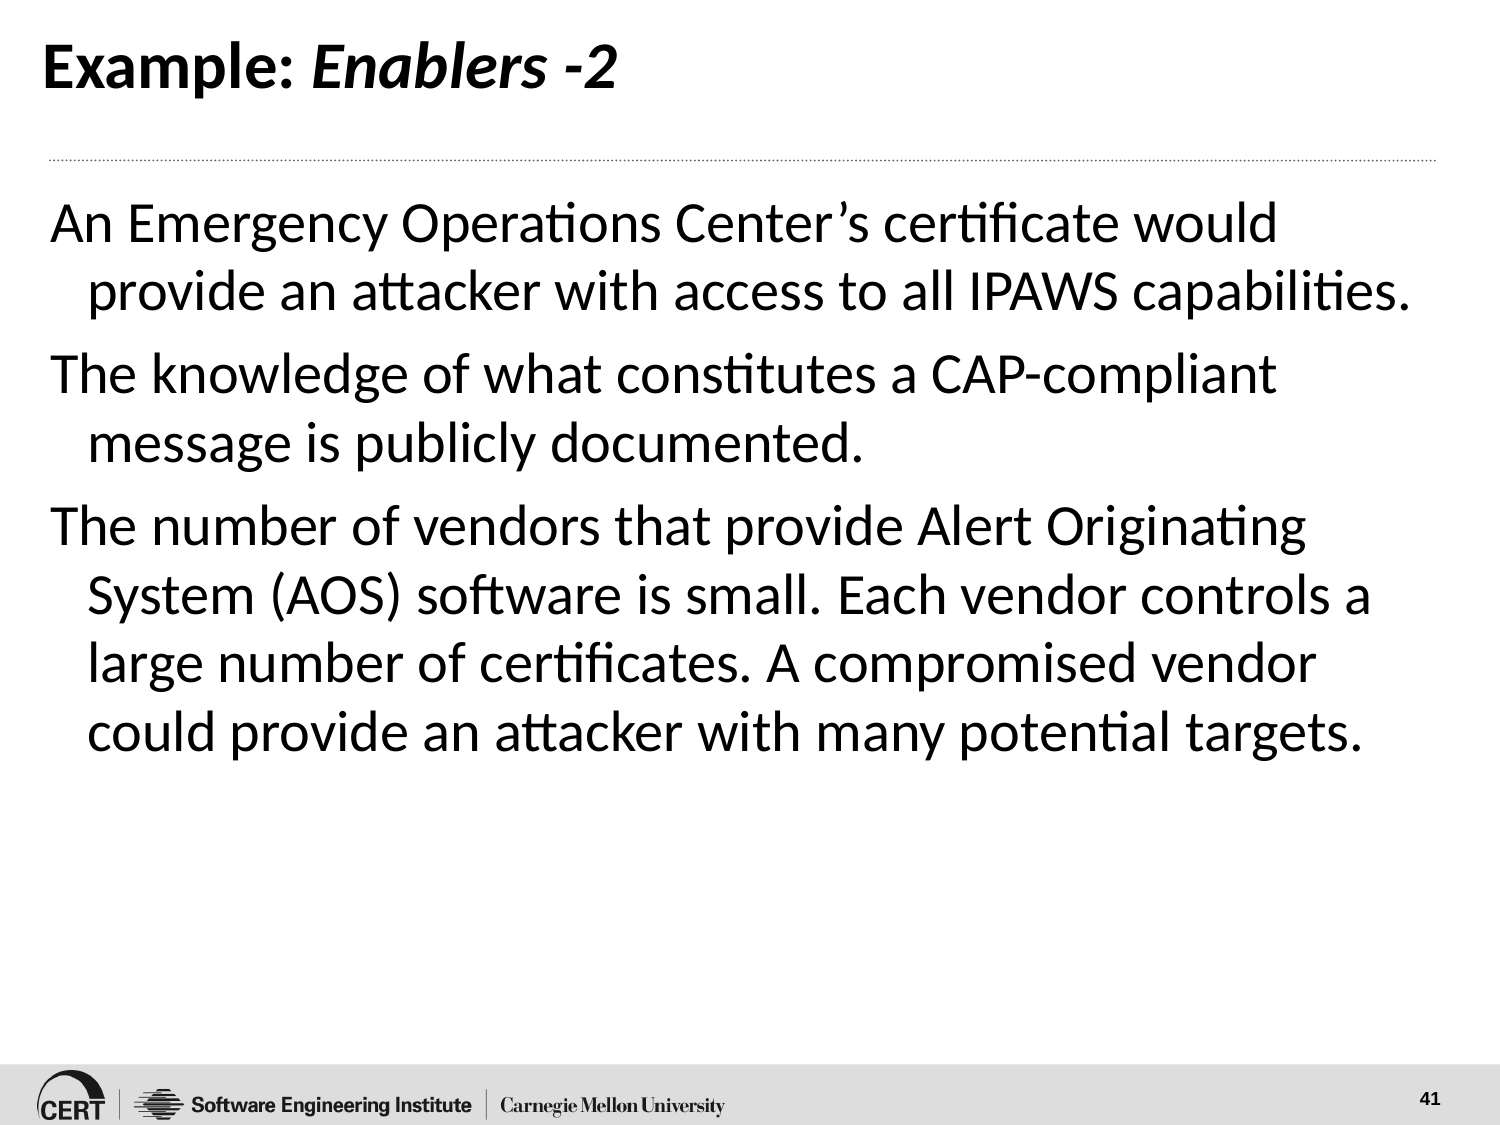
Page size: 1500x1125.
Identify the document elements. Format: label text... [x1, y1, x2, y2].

picture [37, 1069, 725, 1122]
list An Emergency Operations Center’s certificate would provide an attacker with access to all IPAWS capabilities. The knowledge of what constitutes a CAP-compliant message is publicly documented. The number of vendors that provide Alert Originating System (AOS) software is small. Each vendor controls a large number of certificates. A compromised vendor could provide an attacker with many potential targets. [49, 187, 1438, 1001]
title Example: Enablers -2 [42, 37, 1434, 155]
